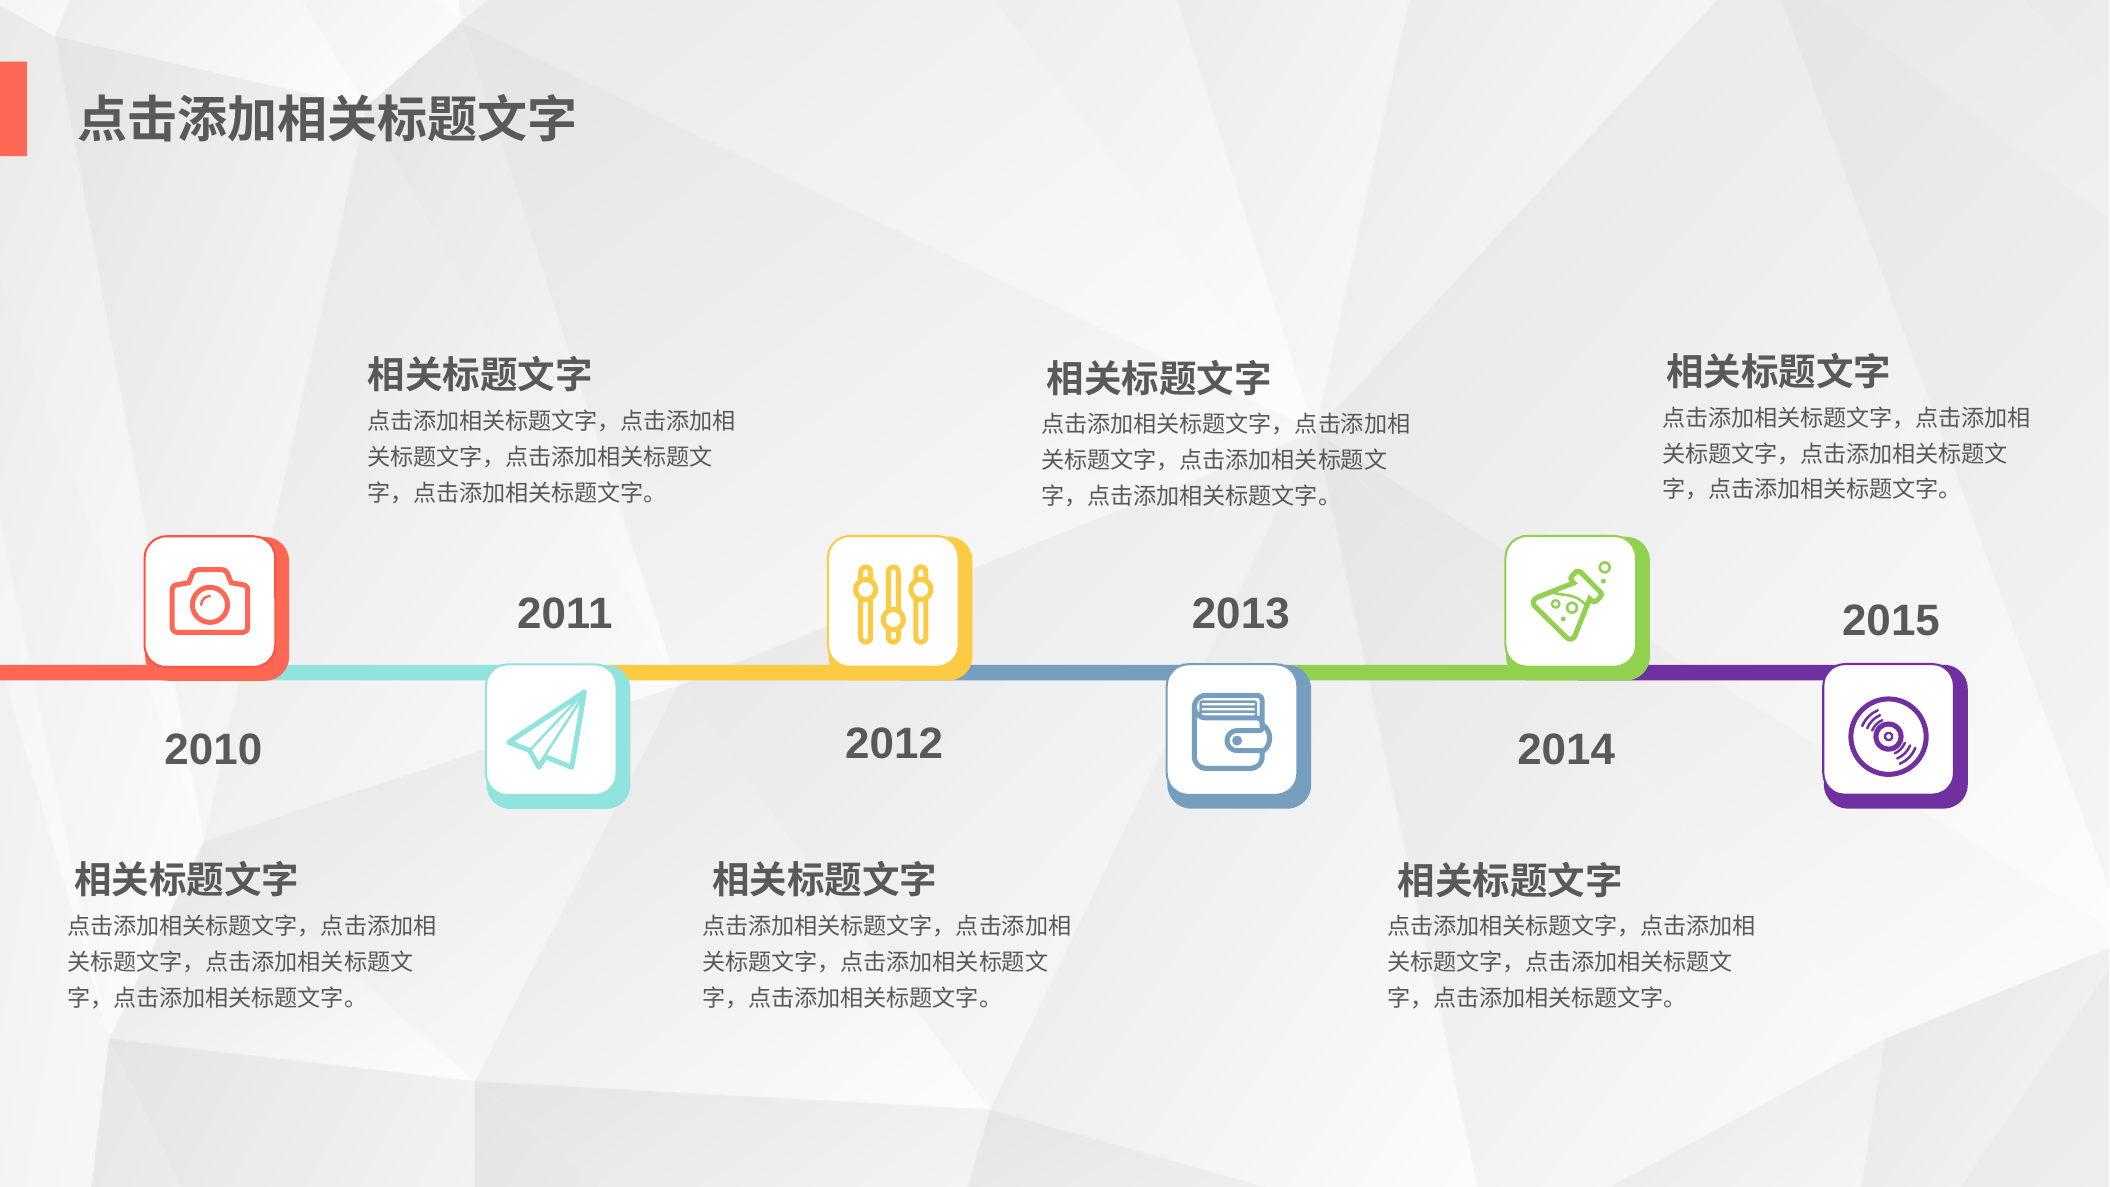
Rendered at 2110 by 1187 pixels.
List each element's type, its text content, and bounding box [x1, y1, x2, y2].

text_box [561, 535, 973, 681]
picture [0, 0, 2110, 1187]
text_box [351, 330, 763, 639]
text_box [1647, 326, 2049, 646]
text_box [0, 536, 290, 681]
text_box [1577, 663, 1968, 809]
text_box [52, 697, 464, 1021]
text_box 点击添加相关标题文字 [62, 61, 593, 155]
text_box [687, 691, 1099, 1020]
text_box [0, 61, 28, 157]
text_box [223, 664, 631, 809]
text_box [1026, 333, 1438, 639]
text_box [1239, 535, 1650, 681]
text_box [900, 664, 1312, 809]
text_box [1372, 696, 1784, 1020]
